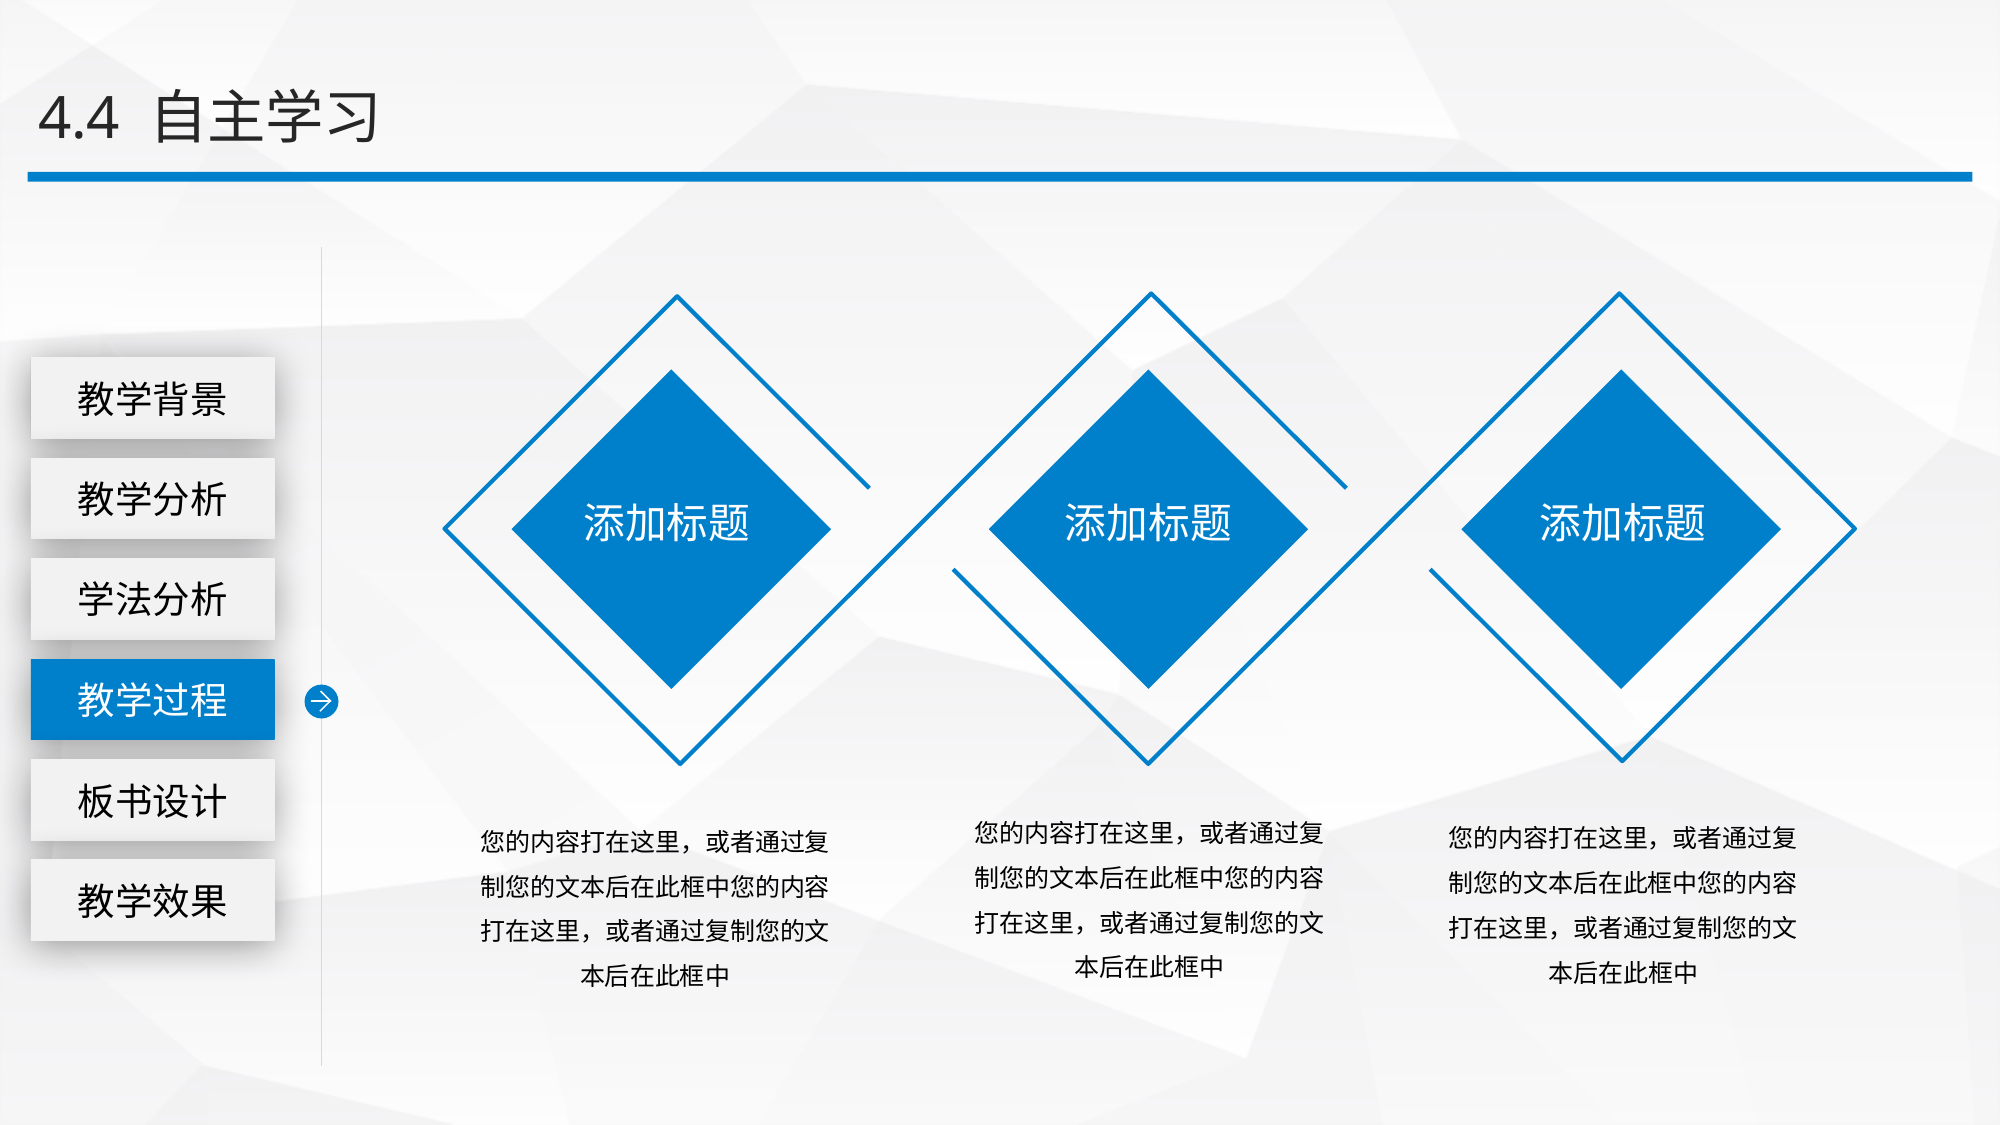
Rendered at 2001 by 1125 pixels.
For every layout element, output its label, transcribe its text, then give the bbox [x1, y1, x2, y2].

text_box 教学分析 [30, 458, 275, 539]
text_box 教学过程 [30, 659, 275, 740]
text_box 学法分析 [30, 558, 275, 640]
text_box 板书设计 [30, 759, 275, 841]
picture [0, 0, 2000, 1125]
text_box [26, 171, 1973, 183]
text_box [304, 684, 339, 719]
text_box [444, 293, 1855, 764]
text_box 教学效果 [30, 859, 275, 941]
text_box 您的内容打在这里，或者通过复制您的文本后在此框中您的内容打在这里，或者通过复制您的文本后在此框中 [953, 795, 1347, 990]
text_box 教学背景 [30, 357, 275, 439]
text_box 您的内容打在这里，或者通过复制您的文本后在此框中您的内容打在这里，或者通过复制您的文本后在此框中 [1426, 800, 1820, 995]
text_box 您的内容打在这里，或者通过复制您的文本后在此框中您的内容打在这里，或者通过复制您的文本后在此框中 [463, 803, 847, 999]
text_box 4.4 自主学习 [23, 73, 794, 158]
